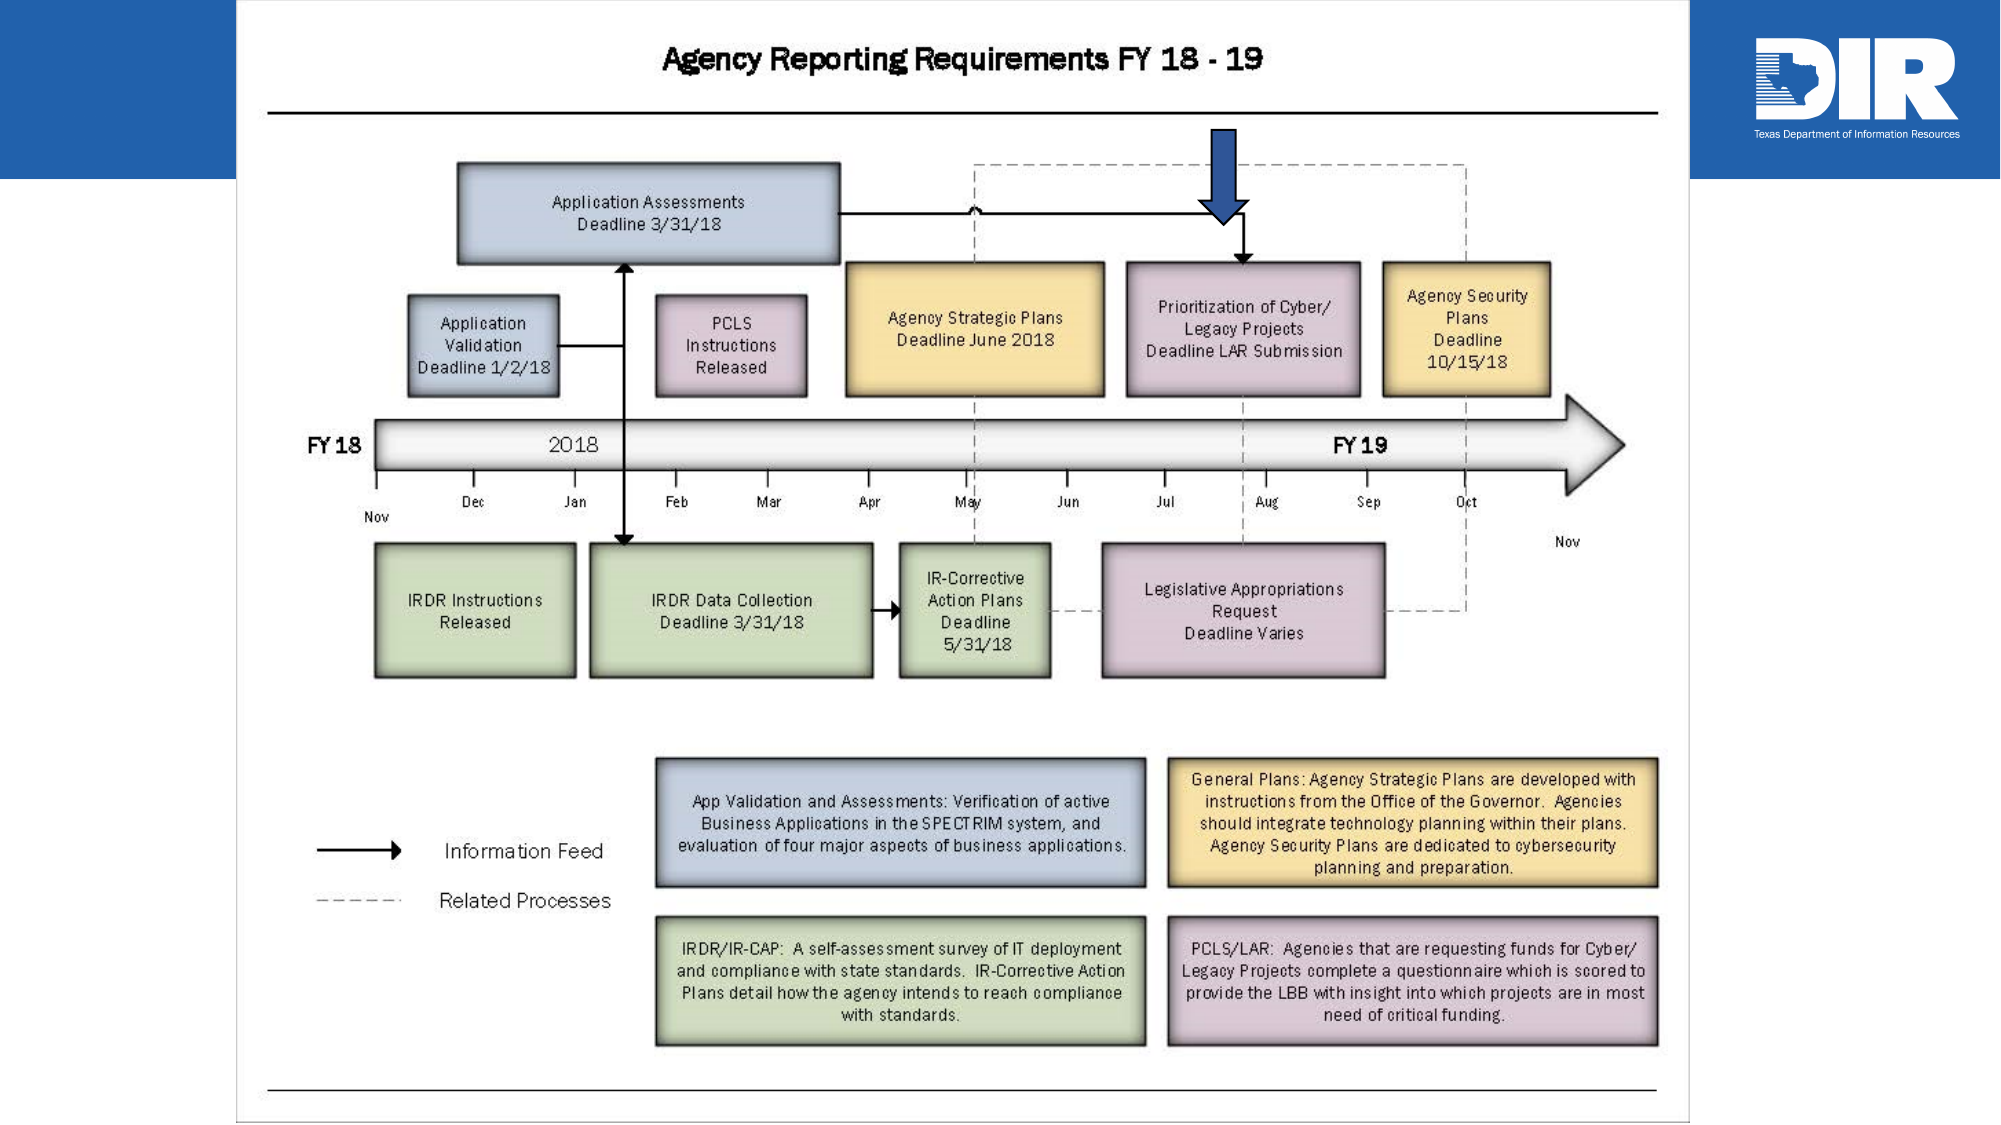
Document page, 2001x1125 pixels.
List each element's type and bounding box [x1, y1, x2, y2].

list [236, 0, 1690, 1123]
picture [0, 0, 2001, 1125]
